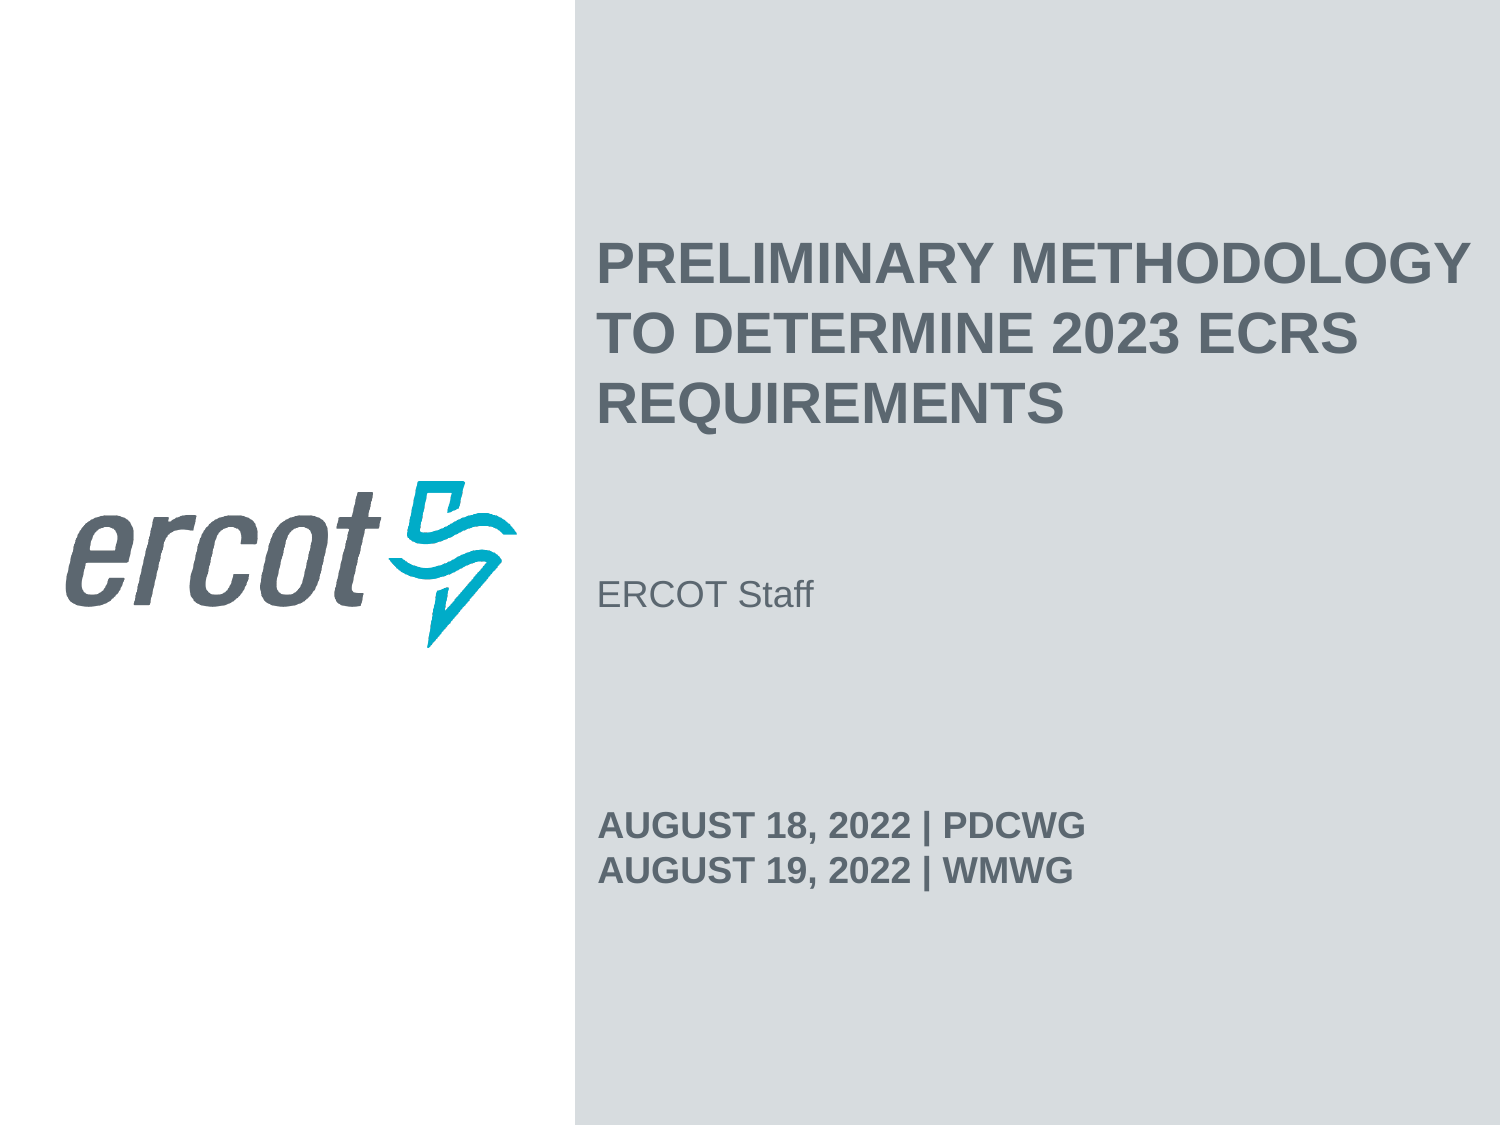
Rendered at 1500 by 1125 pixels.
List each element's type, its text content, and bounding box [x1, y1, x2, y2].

list ERCOT Staff [581, 596, 1315, 714]
picture [56, 471, 525, 654]
list Preliminary Methodology to Determine 2023 ECRS Requirements [581, 217, 1488, 596]
list August 18, 2022 | PDCWG August 19, 2022 | WMWG [582, 793, 1315, 900]
